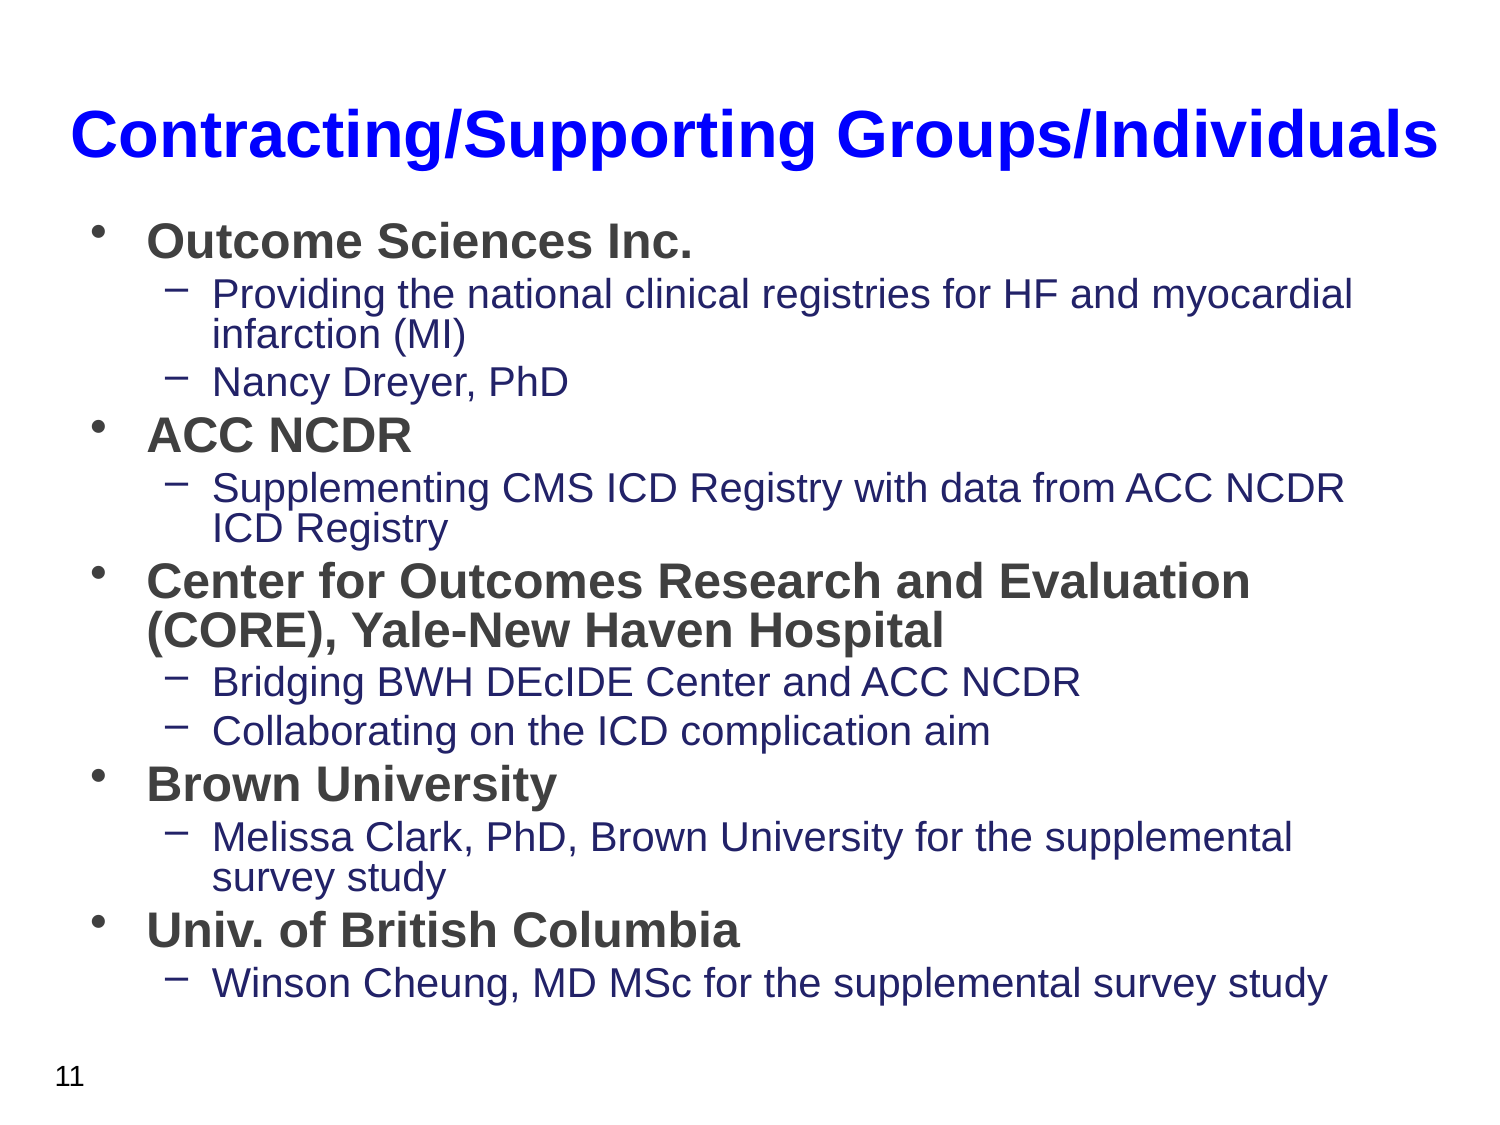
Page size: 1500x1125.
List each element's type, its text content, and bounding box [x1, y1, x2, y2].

text_box 11 [37, 1050, 100, 1100]
list Outcome Sciences Inc. Providing the national clinical registries for HF and myocardial infarction (MI) Nancy Dreyer, PhD ACC NCDR Supplementing CMS ICD Registry with data from ACC NCDR ICD Registry Center for Outcomes Research and Evaluation (CORE), Yale-New Haven Hospital Bridging BWH DEcIDE Center and ACC NCDR Collaborating on the ICD complication aim Brown University Melissa Clark, PhD, Brown University for the supplemental survey study Univ. of British Columbia Winson Cheung, MD MSc for the supplemental survey study [75, 212, 1425, 955]
title Contracting/Supporting Groups/Individuals [37, 37, 1475, 225]
